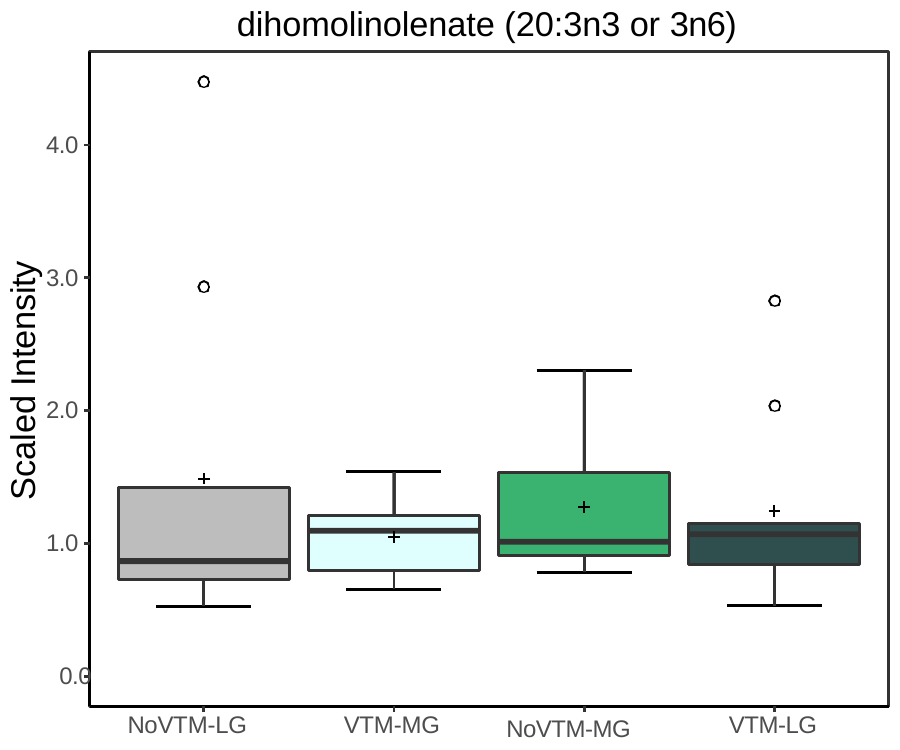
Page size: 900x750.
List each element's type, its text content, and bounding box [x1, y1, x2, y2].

footer 0.0 [57, 661, 95, 750]
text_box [83, 50, 891, 713]
text_box Scaled Intensity [1, 256, 45, 503]
text_box VTM-MG [341, 721, 463, 738]
text_box 2.0 [45, 392, 78, 424]
text_box VTM-LG [726, 721, 825, 738]
text_box 1.0 [44, 525, 78, 557]
text_box dihomolinolenate (20:3n3 or 3n6) [234, 0, 744, 44]
text_box 4.0 [44, 127, 78, 158]
text_box NoVTM-MG [504, 721, 635, 743]
slide_number NoVTM-LG [125, 721, 257, 750]
text_box 3.0 [45, 260, 78, 291]
